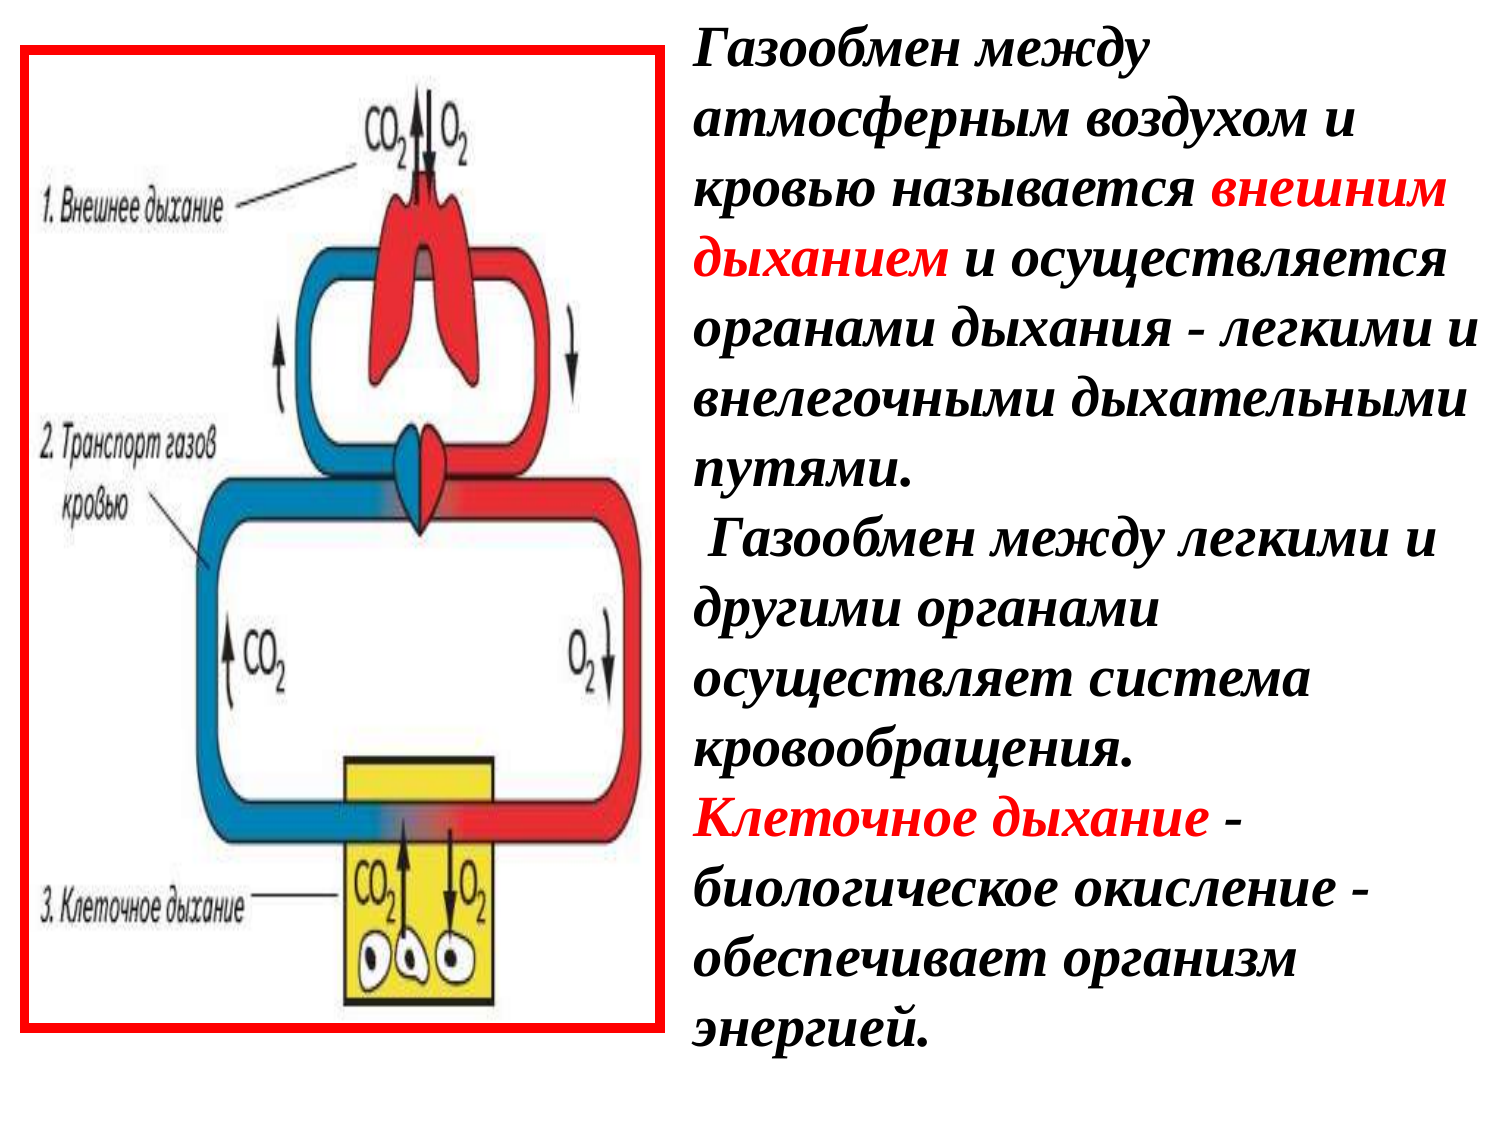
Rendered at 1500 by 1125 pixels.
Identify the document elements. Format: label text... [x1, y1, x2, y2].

text_box Газообмен между атмосферным воздухом и кровью называется внешним дыханием и осуществляется органами дыхания - легкими и внелегочными дыхательными путями. Газообмен между легкими и другими органами осуществляет система кровообращения. Клеточное дыхание - биологическое окисление - обеспечивает организм энергией. [679, 0, 1500, 1066]
picture [29, 54, 656, 1024]
